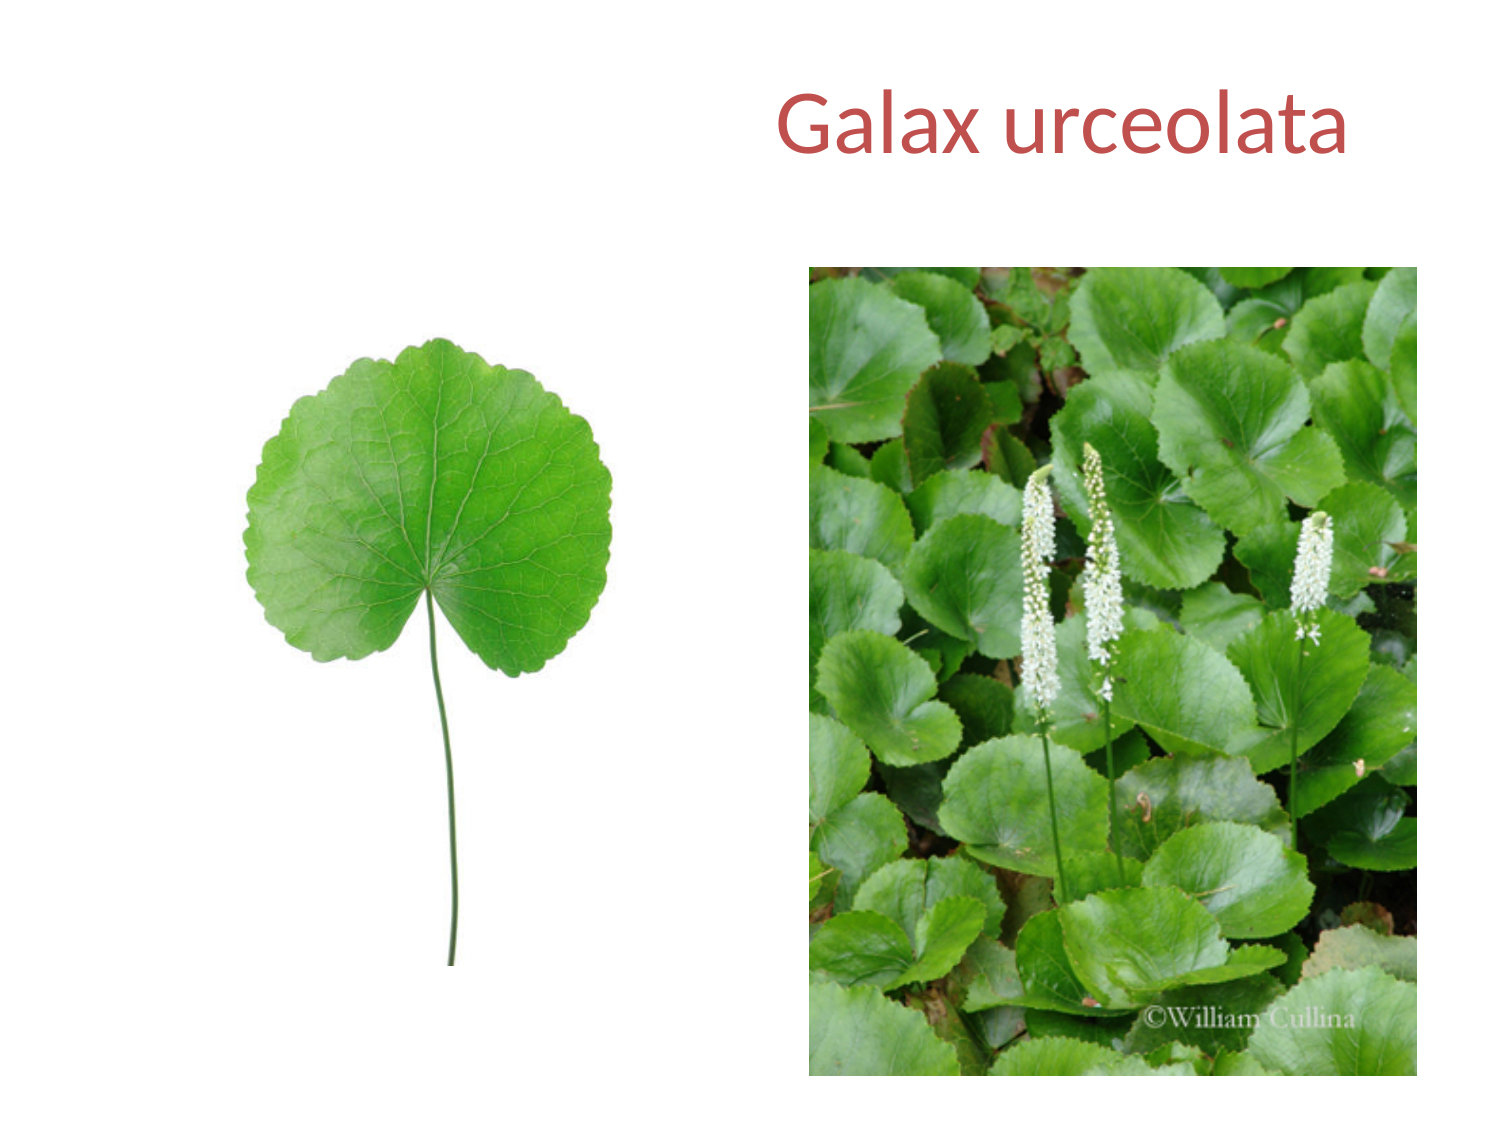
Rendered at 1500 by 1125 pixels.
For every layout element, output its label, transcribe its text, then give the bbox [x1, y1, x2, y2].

text_box Galax urceolata [112, 54, 1388, 243]
picture [194, 290, 660, 967]
picture [808, 266, 1417, 1077]
